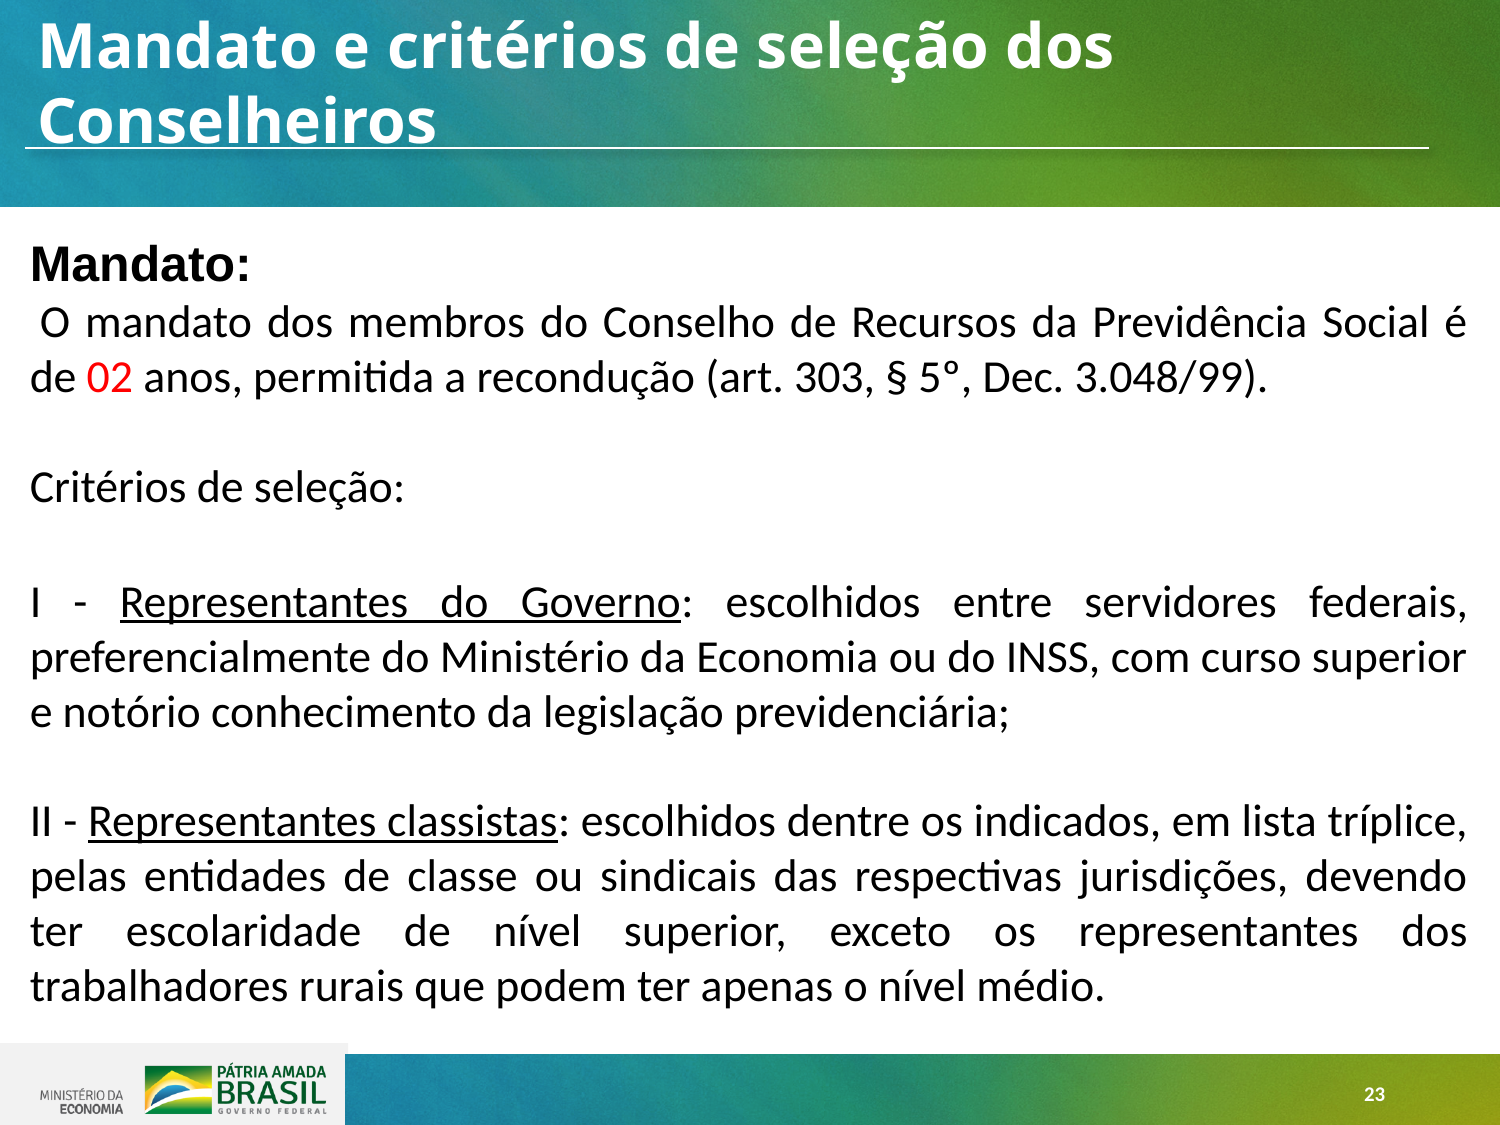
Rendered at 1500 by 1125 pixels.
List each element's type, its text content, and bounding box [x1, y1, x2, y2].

picture [36, 1052, 330, 1122]
list Mandato: O mandato dos membros do Conselho de Recursos da Previdência Social é de 02 anos, permitida a recondução (art. 303, § 5º, Dec. 3.048/99). Critérios de seleção: I - Representantes do Governo: escolhidos entre servidores federais, preferencialmente do Ministério da Economia ou do INSS, com curso superior e notório conhecimento da legislação previdenciária; II - Representantes classistas: escolhidos dentre os indicados, em lista tríplice, pelas entidades de classe ou sindicais das respectivas jurisdições, devendo ter escolaridade de nível superior, exceto os representantes dos trabalhadores rurais que podem ter apenas o nível médio. [18, 225, 1481, 1038]
picture [0, 0, 1500, 207]
picture [345, 1054, 1500, 1125]
